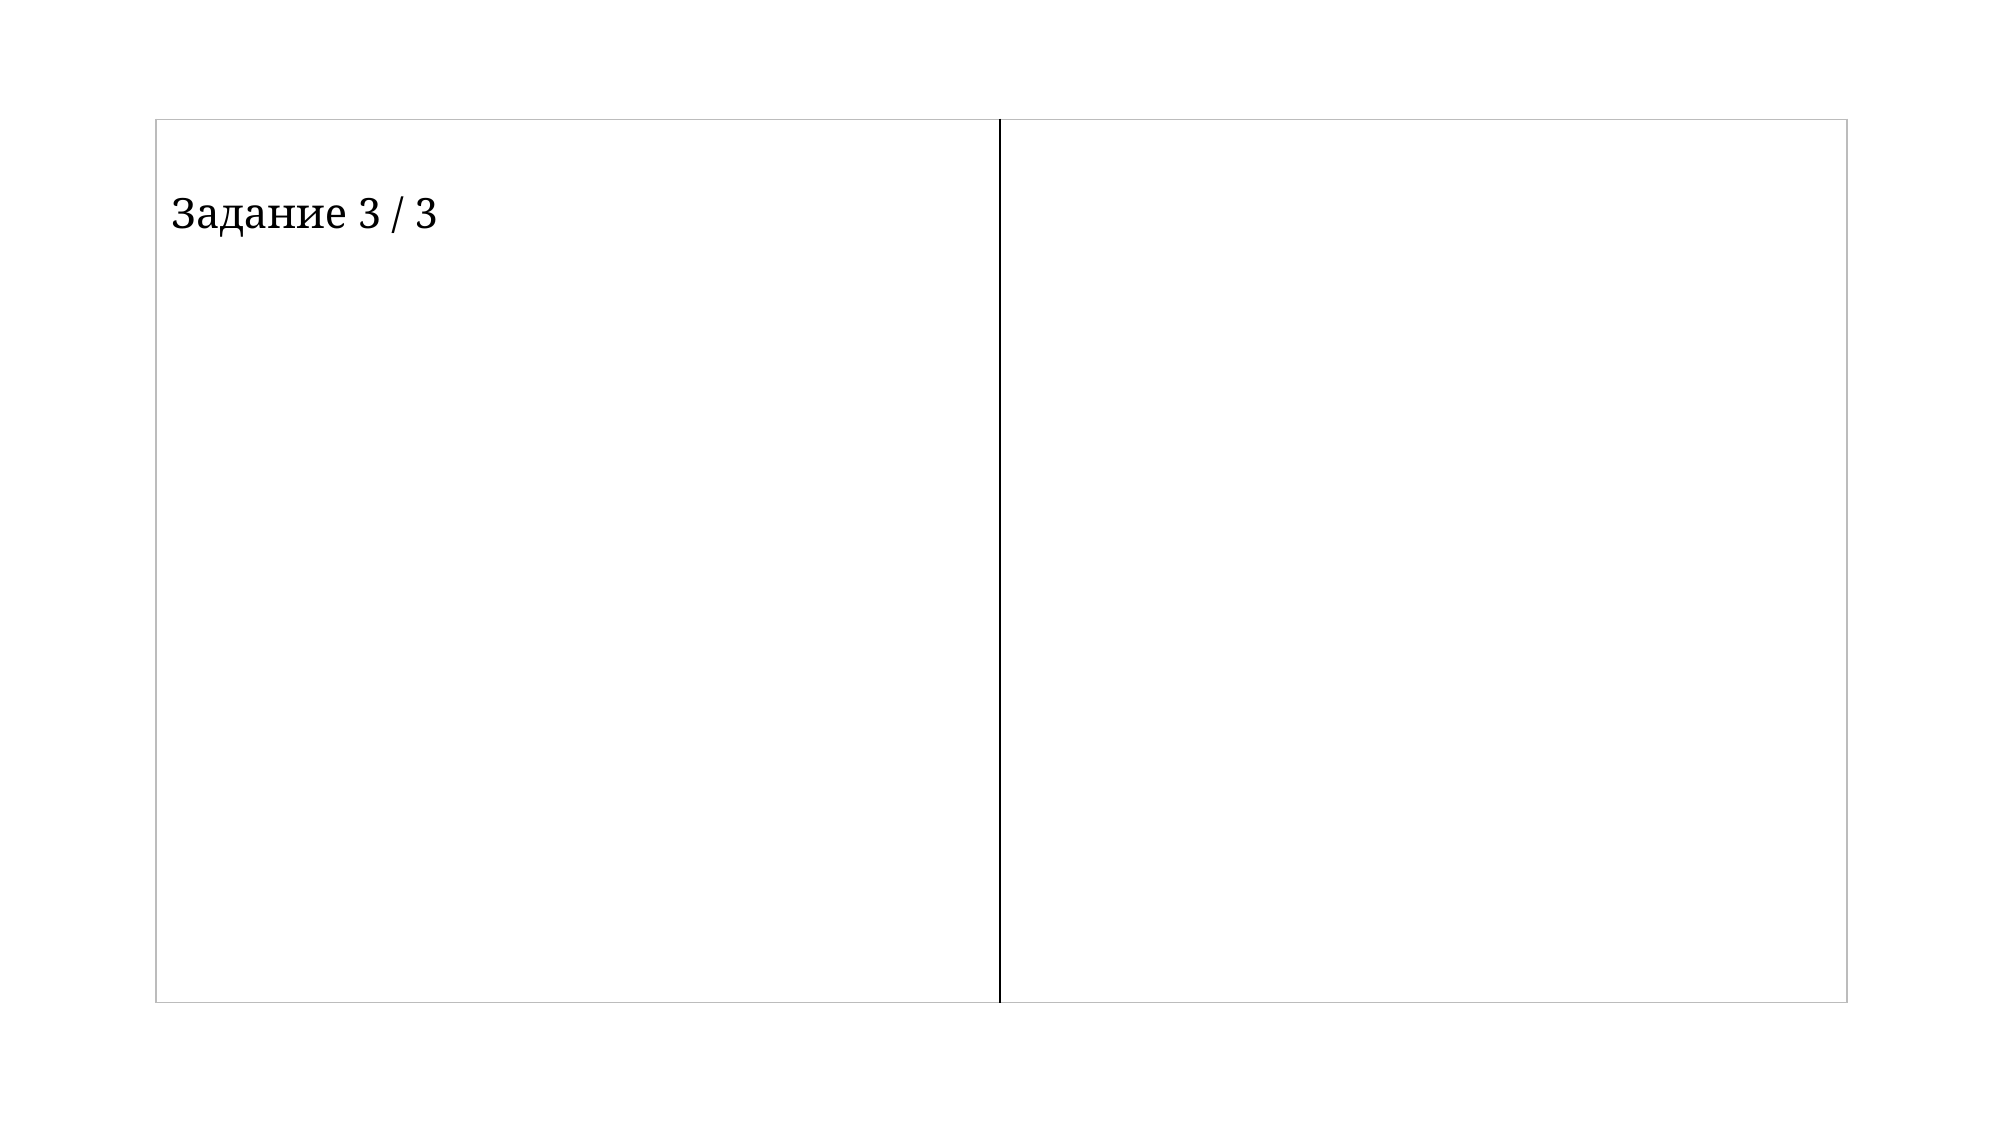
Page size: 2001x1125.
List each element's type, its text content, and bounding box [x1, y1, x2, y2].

table_header Задание 3 / 3 [157, 120, 999, 1002]
table_header [1001, 120, 1846, 1002]
